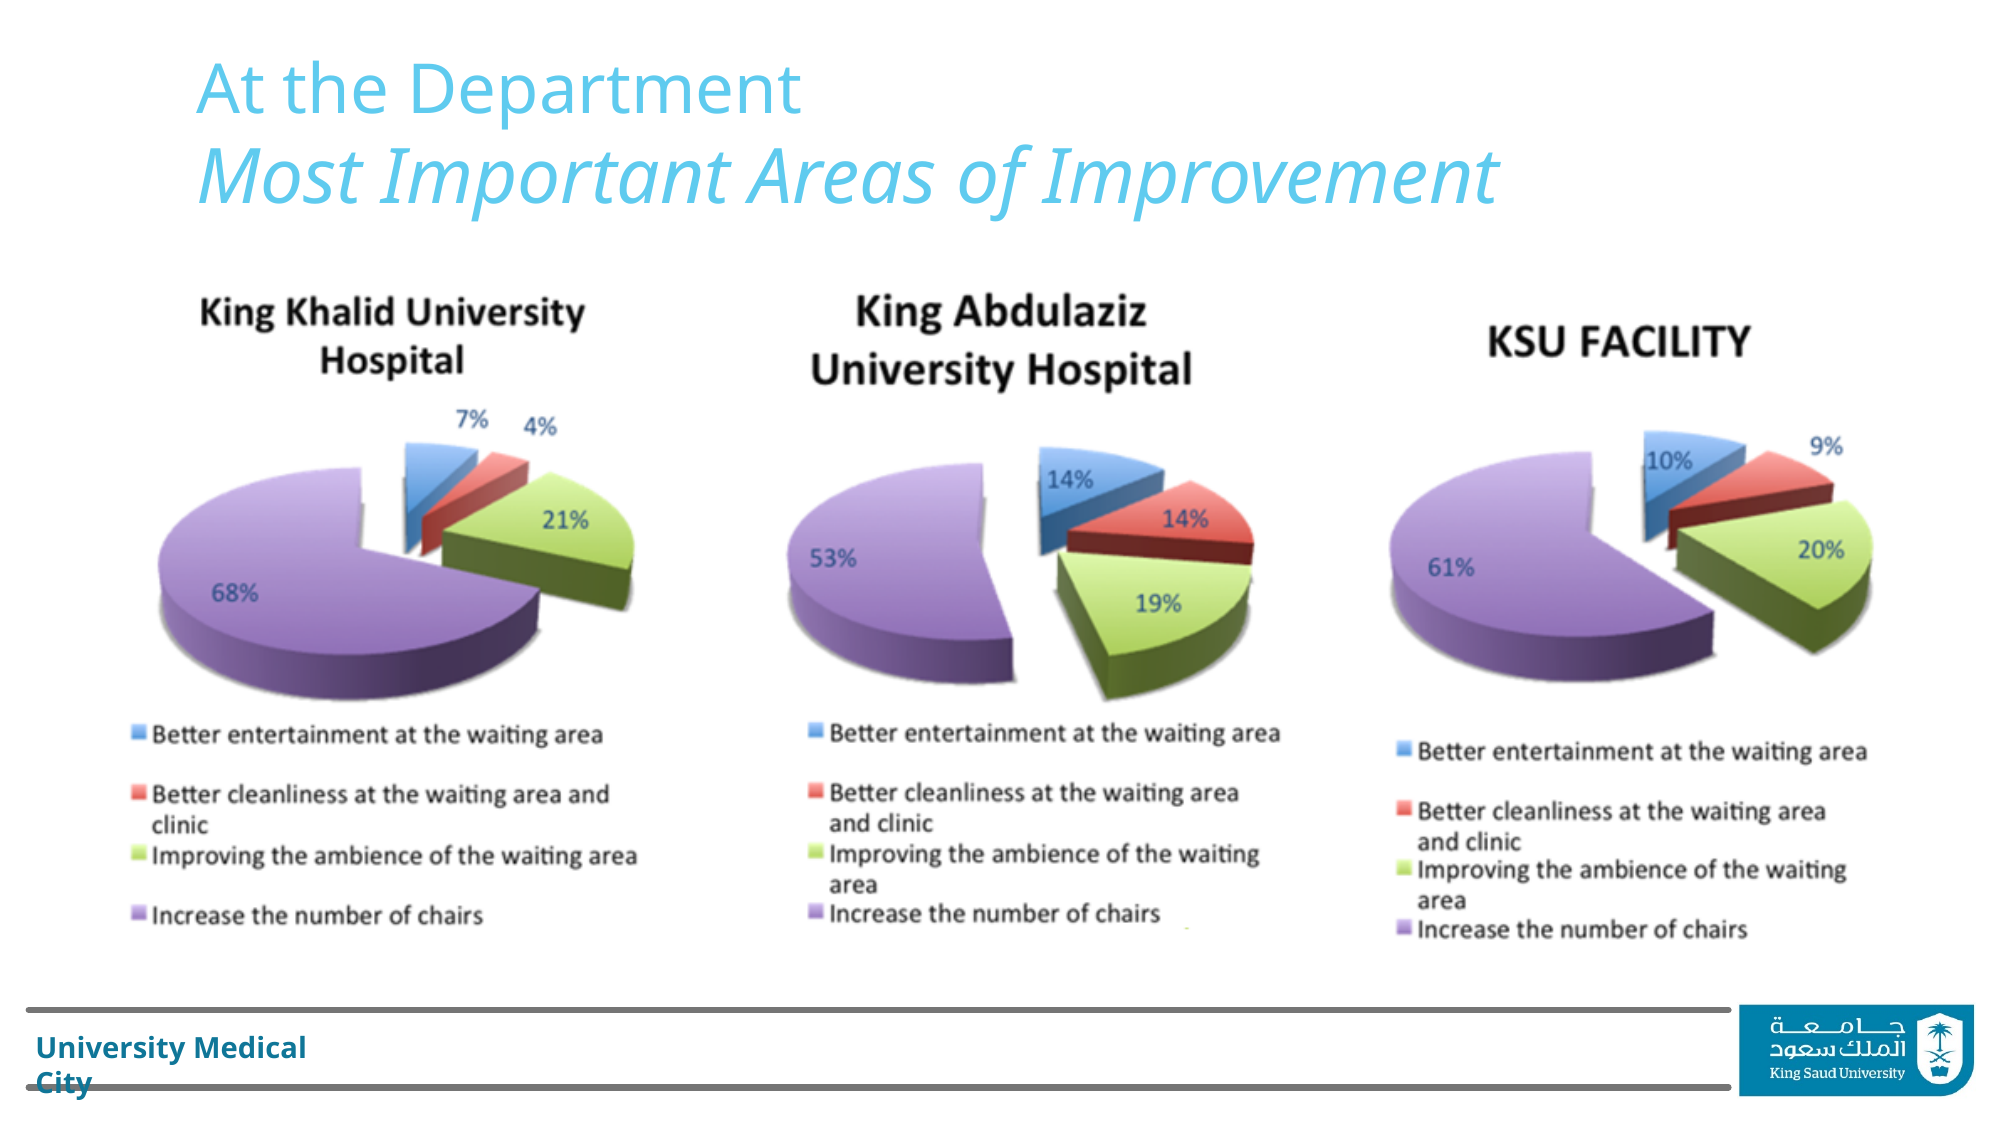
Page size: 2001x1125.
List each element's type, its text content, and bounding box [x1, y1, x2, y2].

picture [95, 283, 1907, 943]
title At the Department Most Important Areas of Improvement [181, 36, 1620, 230]
picture [1737, 1002, 1976, 1099]
